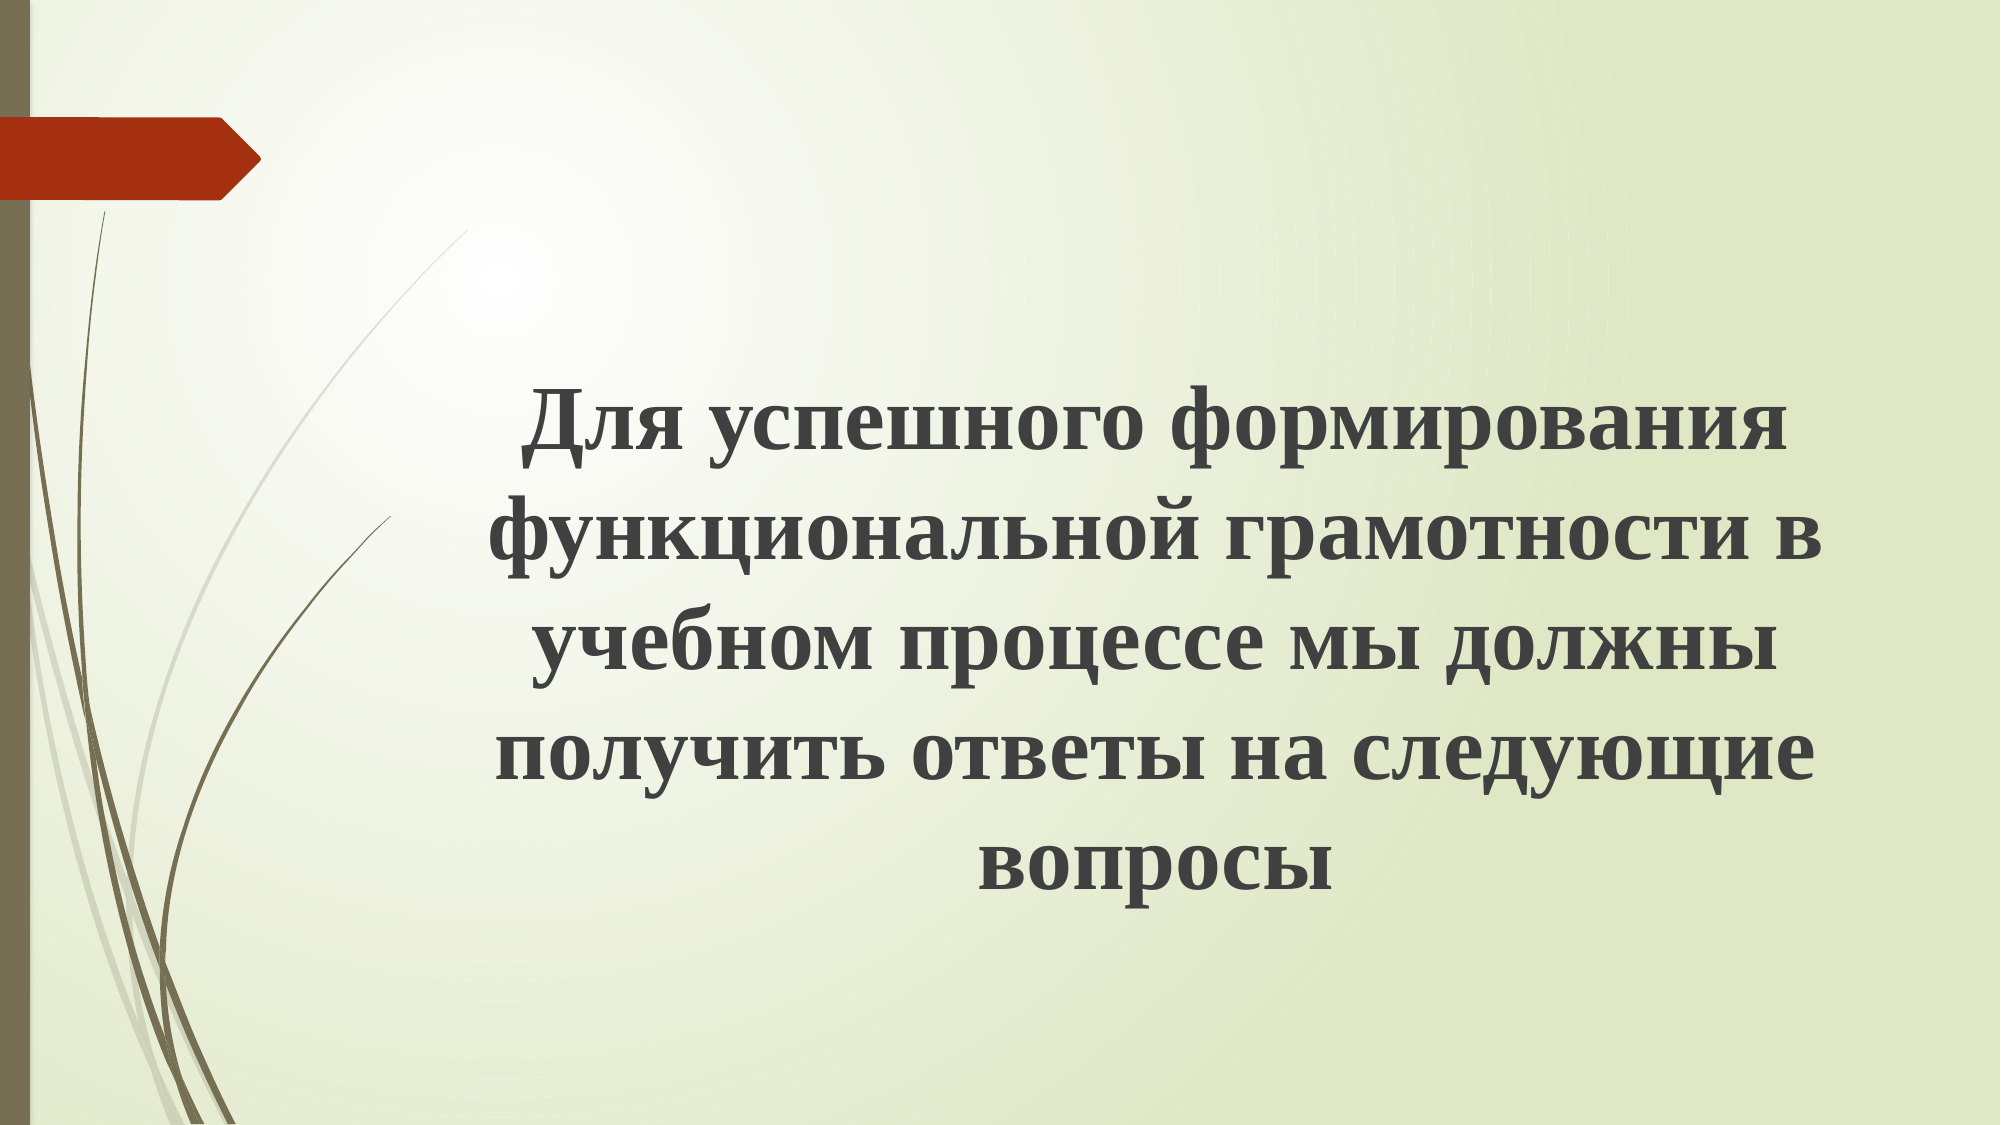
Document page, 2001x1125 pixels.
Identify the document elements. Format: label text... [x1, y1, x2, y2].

list Для успешного формирования функциональной грамотности в учебном процессе мы должны получить ответы на следующие вопросы [424, 350, 1888, 970]
